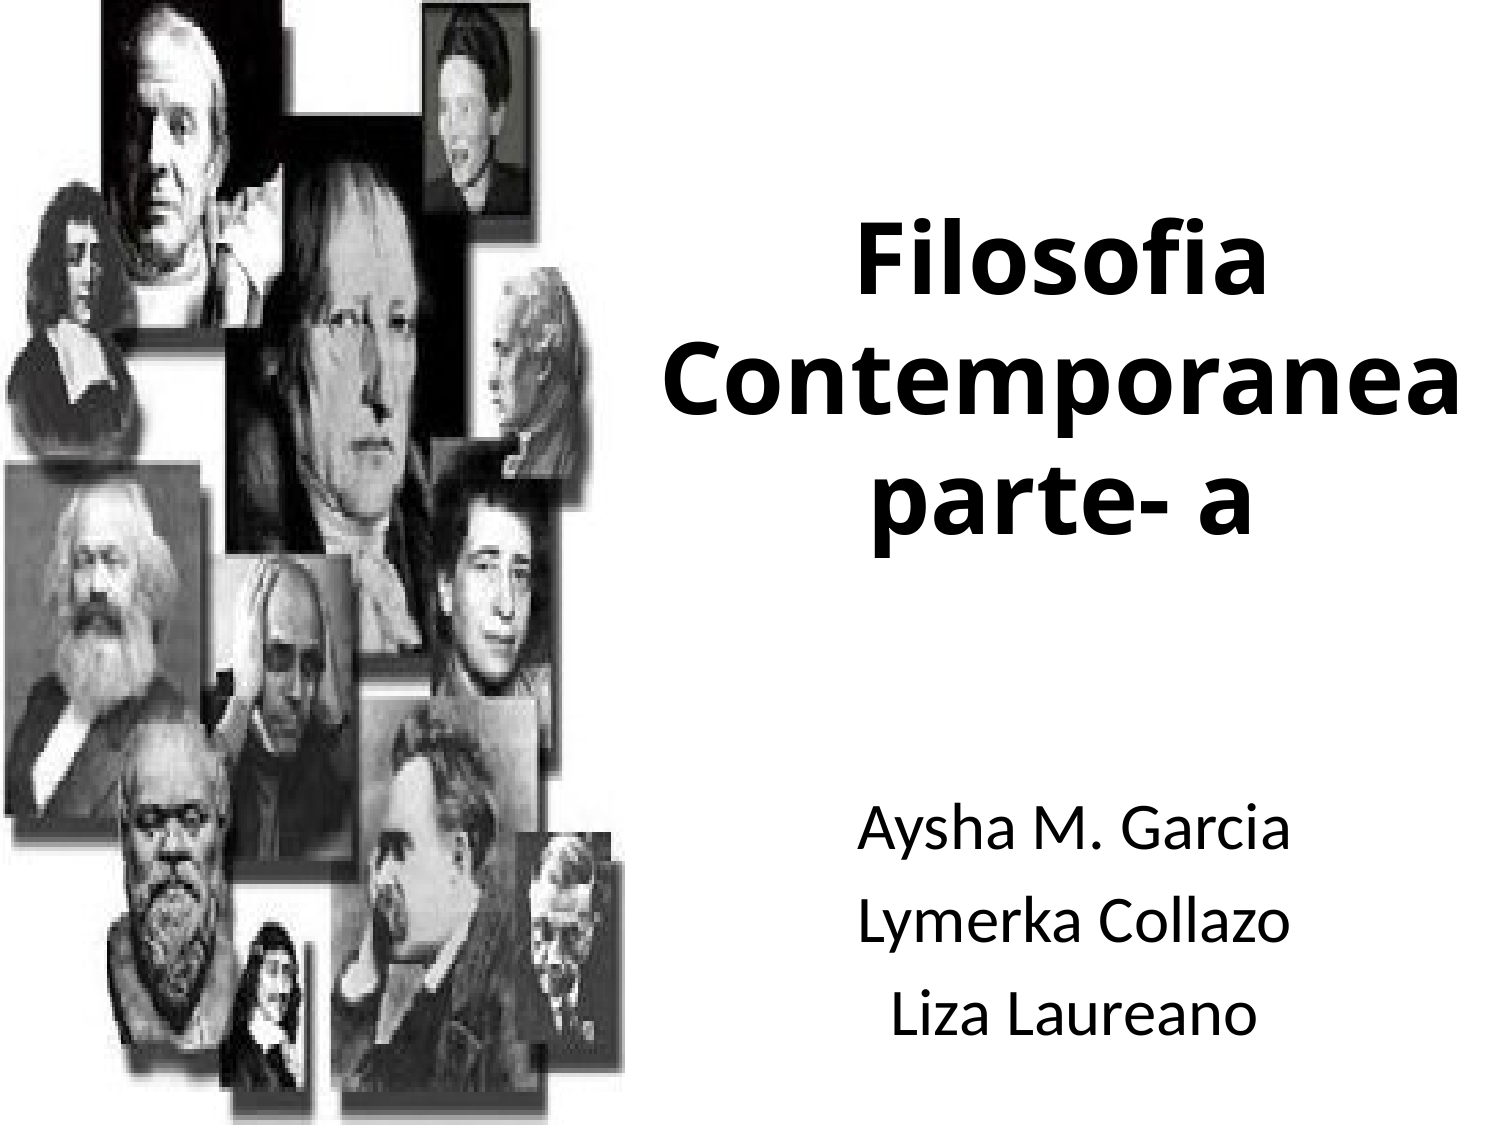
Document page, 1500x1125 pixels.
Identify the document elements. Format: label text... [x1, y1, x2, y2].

subtitle Aysha M. Garcia Lymerka Collazo Liza Laureano [650, 774, 1500, 1063]
title Filosofia Contemporanea parte- a [629, 112, 1500, 638]
picture [0, 0, 626, 1125]
